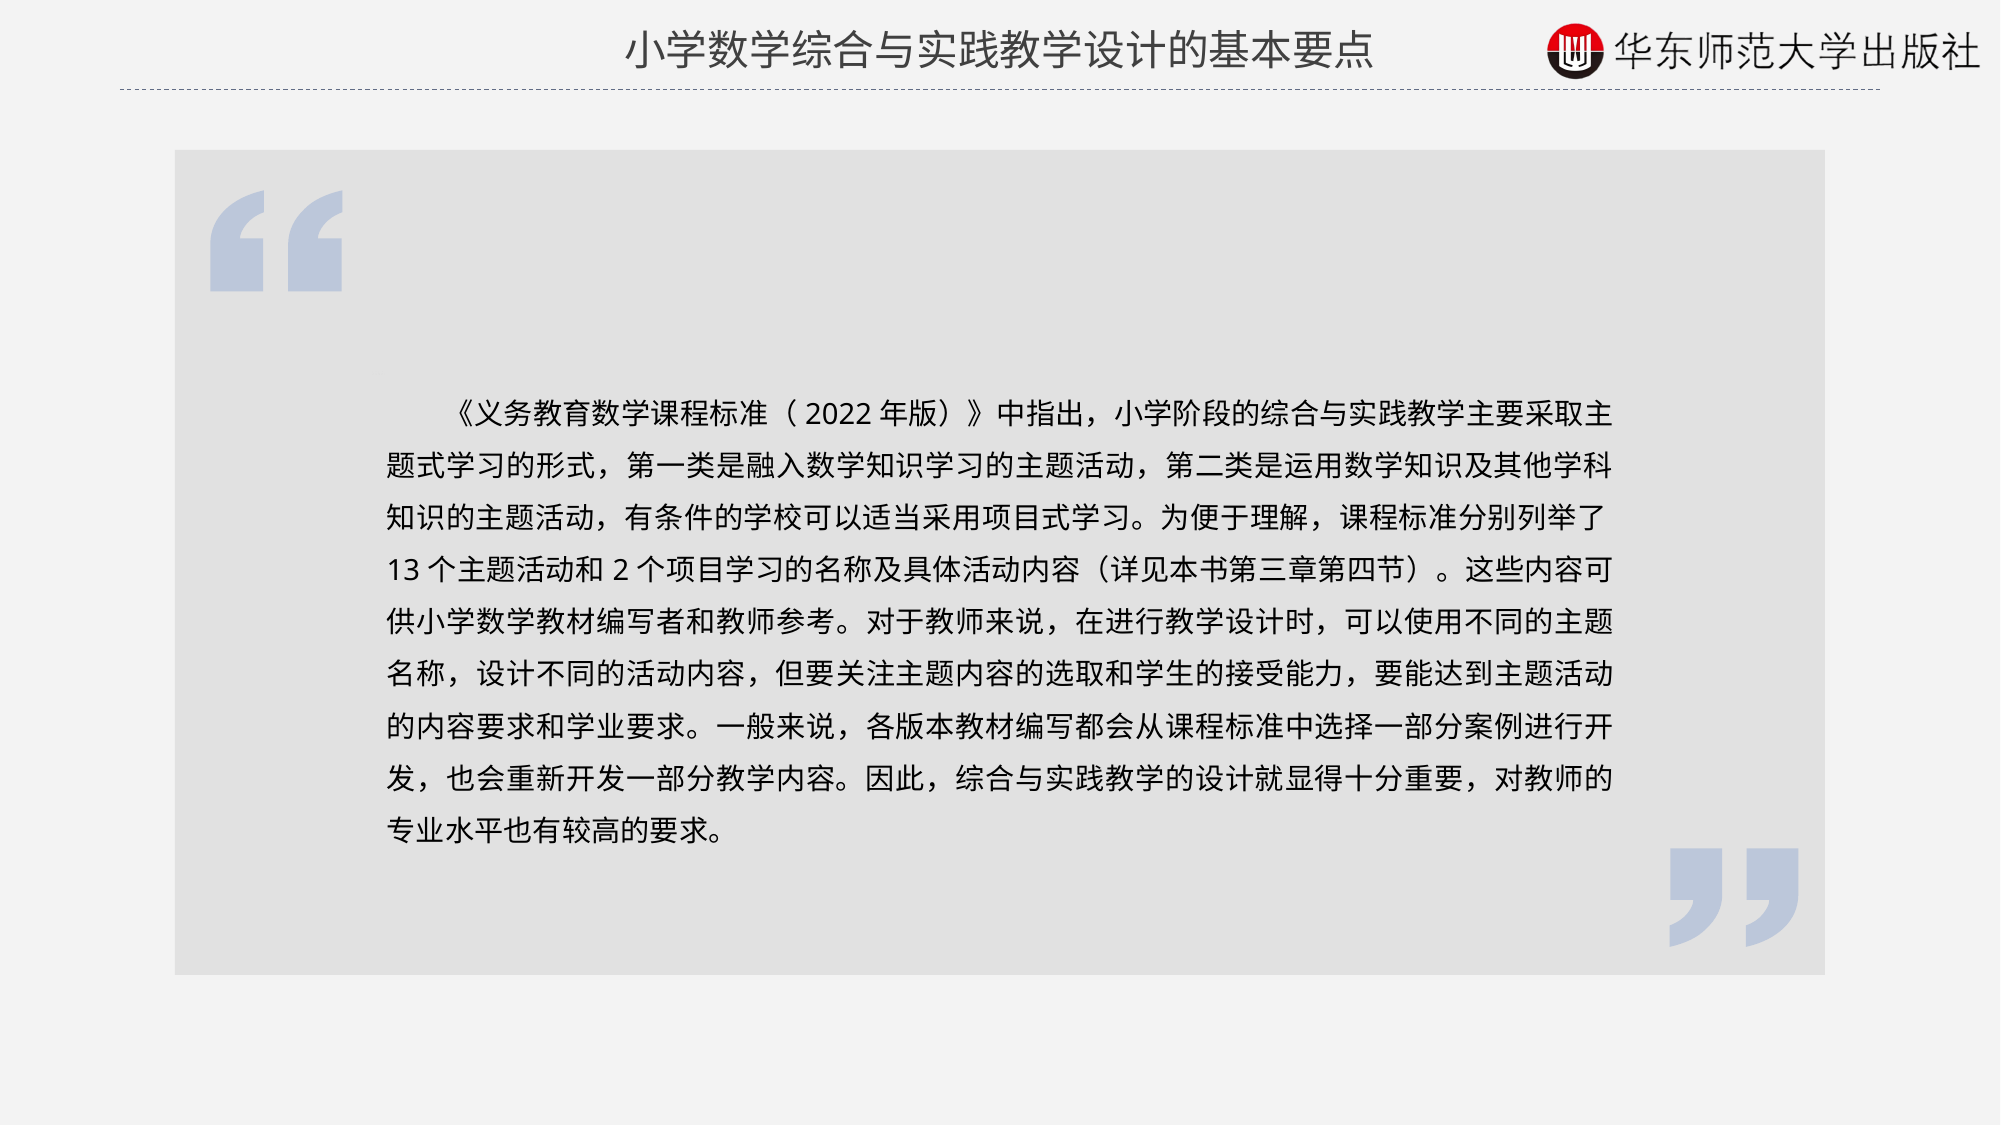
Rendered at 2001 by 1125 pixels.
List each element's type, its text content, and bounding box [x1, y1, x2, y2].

text_box [287, 189, 344, 293]
text_box [209, 189, 265, 293]
text_box 《义务教育数学课程标准（2022年版）》中指出，小学阶段的综合与实践教学主要采取主题式学习的形式，第一类是融入数学知识学习的主题活动，第二类是运用数学知识及其他学科知识的主题活动，有条件的学校可以适当采用项目式学习。为便于理解，课程标准分别列举了13个主题活动和2个项目学习的名称及具体活动内容（详见本书第三章第四节）。这些内容可供小学数学教材编写者和教师参考。对于教师来说，在进行教学设计时，可以使用不同的主题名称，设计不同的活动内容，但要关注主题内容的选取和学生的接受能力，要能达到主题活动的内容要求和学业要求。一般来说，各版本教材编写都会从课程标准中选择一部分案例进行开发，也会重新开发一部分教学内容。因此，综合与实践教学的设计就显得十分重要，对教师的专业水平也有较高的要求。 [371, 370, 1629, 855]
text_box [1744, 847, 1800, 949]
text_box [1668, 847, 1724, 949]
text_box [174, 149, 1826, 976]
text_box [1536, 13, 1989, 83]
text_box 小学数学综合与实践教学设计的基本要点 [619, 23, 1381, 74]
